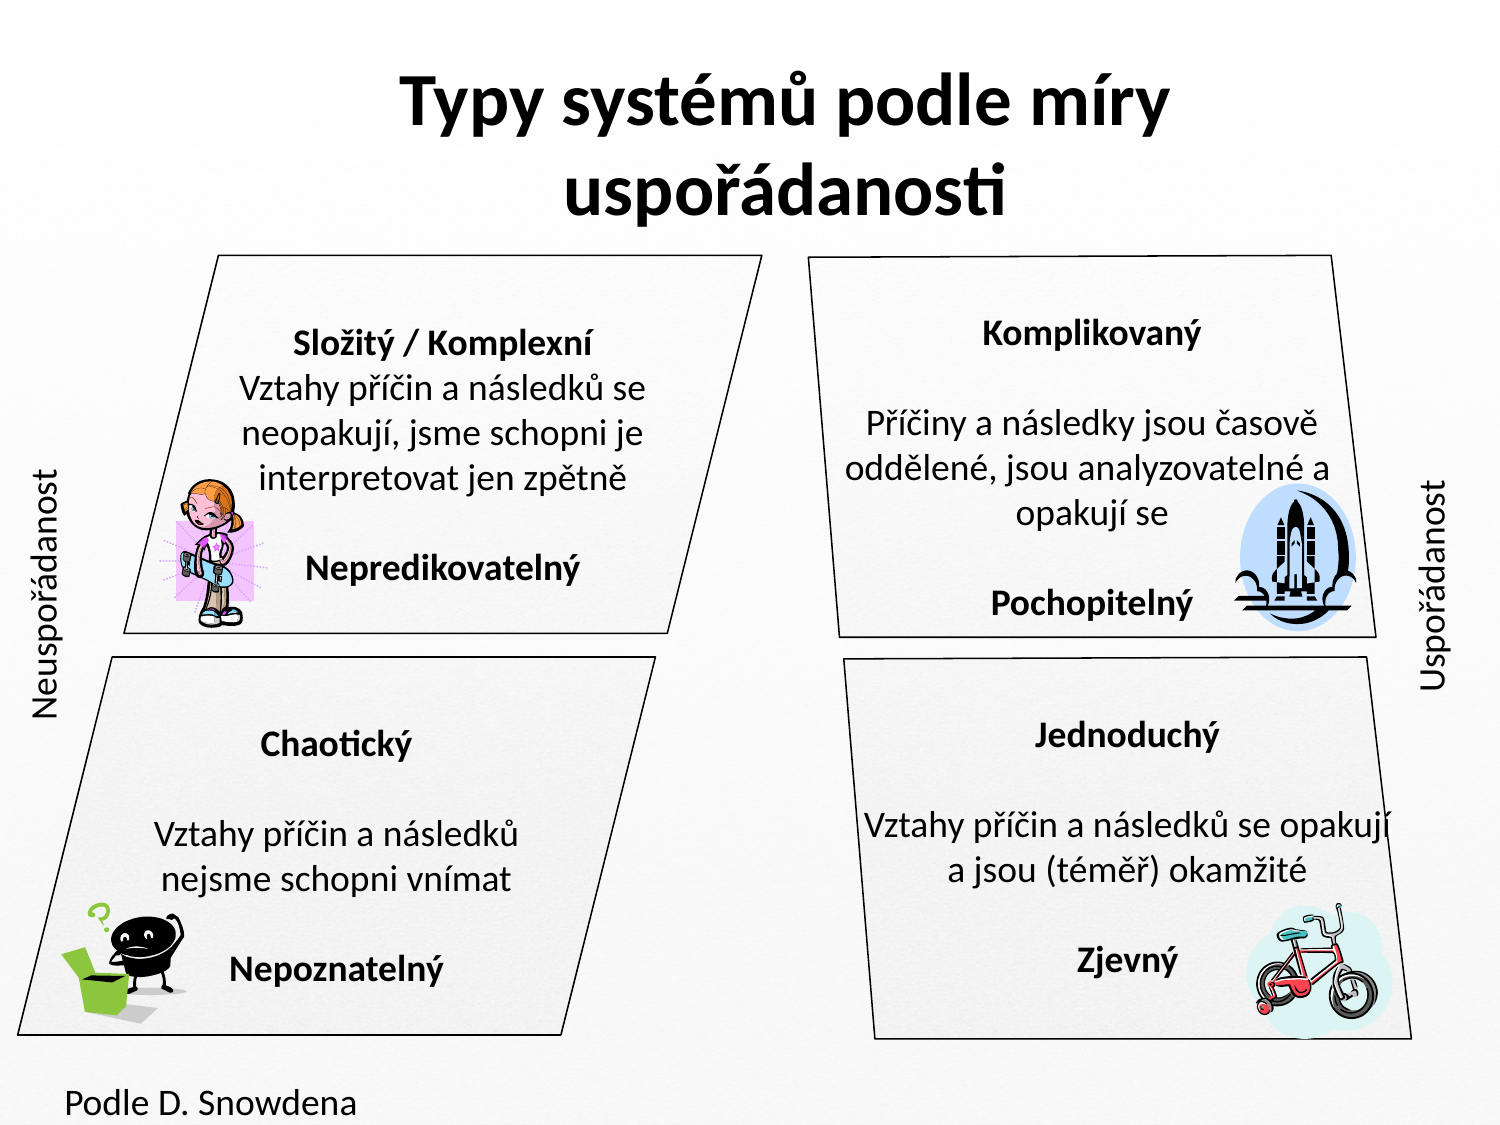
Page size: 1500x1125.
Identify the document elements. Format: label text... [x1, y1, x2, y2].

picture [60, 901, 188, 1025]
text_box Typy systémů podle míry uspořádanosti [171, 42, 1400, 238]
picture [158, 476, 269, 629]
text_box Komplikovaný Příčiny a následky jsou časově oddělené, jsou analyzovatelné a opakují se Pochopitelný [808, 255, 1358, 638]
text_box Neuspořádanost [11, 129, 88, 736]
text_box Složitý / Komplexní Vztahy příčin a následků se neopakují, jsme schopni je interpretovat jen zpětně Nepredikovatelný [163, 255, 762, 634]
text_box Chaotický Vztahy příčin a následků nejsme schopni vnímat Nepoznatelný [17, 656, 656, 1036]
text_box Složitý / Komplexní Vztahy příčin a následků se neopakují, jsme schopni je interpretovat jen zpětně Nepredikovatelný [123, 517, 154, 634]
picture [1233, 482, 1358, 633]
text_box Jednoduchý Vztahy příčin a následků se opakují a jsou (téměř) okamžité Zjevný [843, 656, 1396, 1039]
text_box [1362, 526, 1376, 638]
picture [1245, 901, 1394, 1040]
text_box Podle D. Snowdena [49, 1070, 750, 1125]
text_box Uspořádanost [1399, 101, 1476, 708]
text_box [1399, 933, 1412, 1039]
